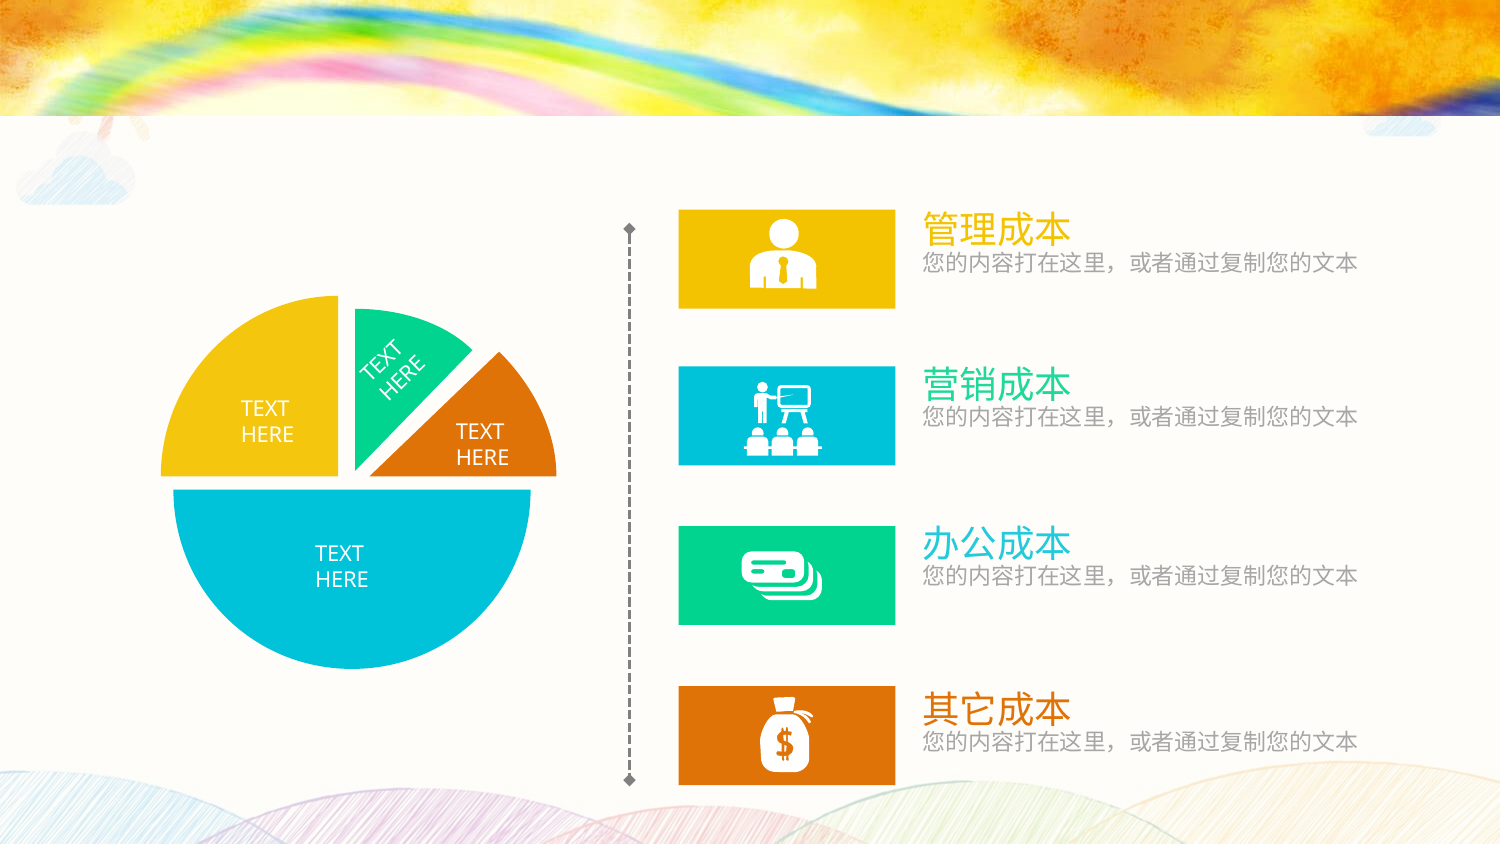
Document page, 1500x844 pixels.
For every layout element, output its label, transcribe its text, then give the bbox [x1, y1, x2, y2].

text_box 管理成本 [907, 198, 1107, 240]
text_box 您的内容打在这里，或者通过复制您的文本 [907, 395, 1385, 438]
text_box 您的内容打在这里，或者通过复制您的文本 [907, 554, 1385, 597]
picture [0, 0, 1500, 116]
text_box [355, 308, 399, 356]
text_box [743, 427, 822, 456]
text_box [542, 412, 557, 477]
text_box TEXT HERE [300, 532, 401, 600]
text_box [678, 526, 896, 625]
text_box 办公成本 [907, 512, 1107, 554]
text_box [747, 218, 819, 292]
text_box [173, 489, 531, 669]
text_box [678, 685, 896, 786]
text_box [355, 323, 473, 471]
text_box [759, 696, 814, 774]
text_box [754, 381, 811, 424]
text_box [678, 209, 896, 310]
text_box [369, 351, 541, 477]
text_box TEXT HERE [339, 303, 458, 422]
text_box 您的内容打在这里，或者通过复制您的文本 [907, 720, 1385, 763]
text_box 您的内容打在这里，或者通过复制您的文本 [907, 240, 1385, 283]
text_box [741, 551, 822, 601]
text_box 其它成本 [907, 678, 1107, 720]
text_box TEXT HERE [441, 410, 542, 478]
text_box 营销成本 [907, 353, 1107, 395]
text_box [678, 366, 896, 466]
text_box [160, 295, 339, 477]
text_box TEXT HERE [226, 387, 327, 455]
